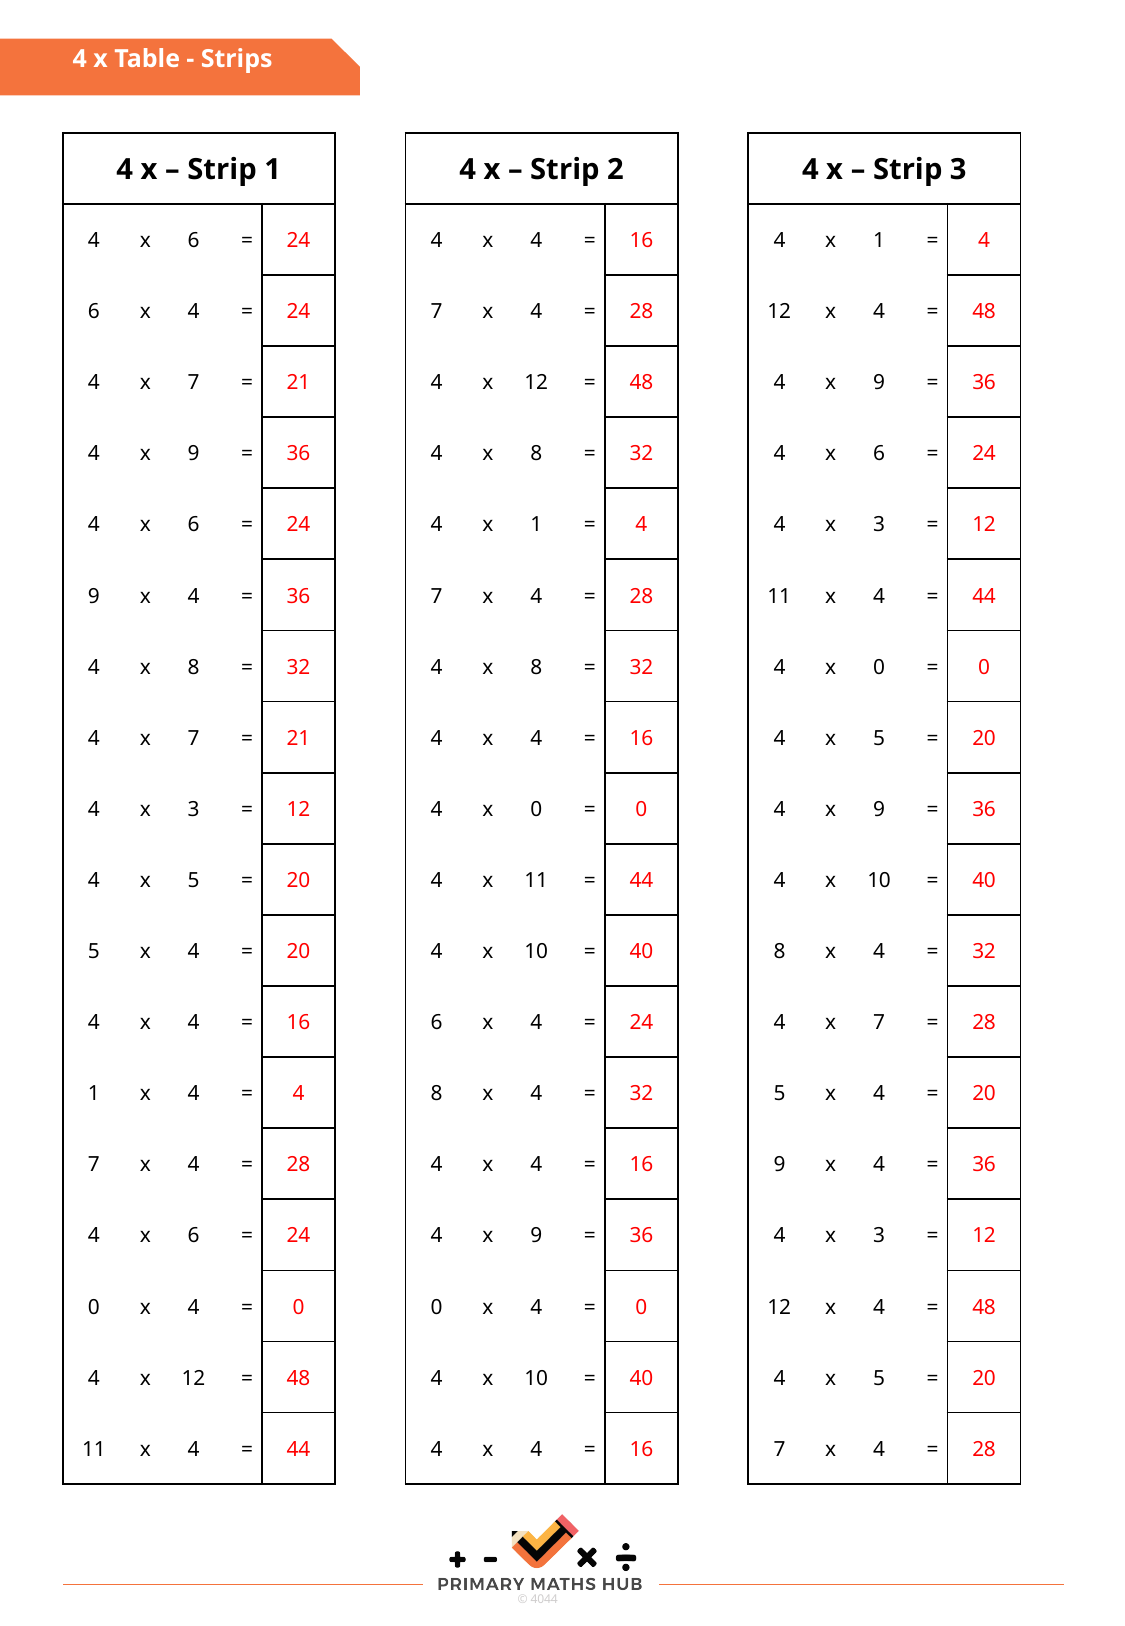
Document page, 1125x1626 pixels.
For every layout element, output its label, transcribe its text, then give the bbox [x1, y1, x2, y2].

table_cell 8 [406, 1057, 468, 1128]
table_cell 4 [406, 205, 468, 275]
table_cell = [912, 205, 947, 275]
table_cell x [810, 346, 846, 417]
table_cell x [810, 1270, 846, 1341]
table_cell 4 [406, 630, 468, 702]
table_cell 20 [948, 702, 1020, 772]
table_cell = [912, 1128, 947, 1199]
table_cell 12 [749, 1270, 810, 1341]
table_cell 24 [606, 987, 677, 1056]
table_cell 44 [606, 845, 677, 914]
table_cell 4 [406, 417, 468, 488]
table_cell 4 [64, 986, 125, 1057]
table_cell 0 [606, 774, 677, 843]
table_cell 4 [846, 915, 912, 986]
table_cell x [125, 417, 161, 488]
table_cell 16 [606, 205, 677, 274]
table_cell x [125, 1270, 161, 1341]
table_cell x [810, 275, 846, 346]
picture [432, 1512, 648, 1597]
table_cell 4 [406, 1199, 468, 1270]
table_cell 3 [846, 1199, 912, 1270]
table_cell 4 [64, 844, 125, 915]
table_cell 36 [948, 774, 1020, 843]
table_cell 4 [749, 702, 810, 773]
table_cell 0 [606, 1271, 677, 1341]
table_cell x [810, 1413, 846, 1483]
table_cell 24 [263, 276, 334, 345]
table_cell 10 [503, 915, 569, 986]
table_cell 44 [263, 1413, 334, 1483]
table_cell 4 [406, 1341, 468, 1413]
table_cell = [569, 1128, 604, 1199]
table_cell 16 [606, 1413, 677, 1483]
table_cell 36 [263, 418, 334, 487]
table_cell 8 [503, 630, 569, 702]
table_cell 40 [606, 916, 677, 985]
table_cell 4 [406, 773, 468, 844]
table_cell x [125, 773, 161, 844]
table_cell 9 [846, 773, 912, 844]
table_cell 4 [846, 559, 912, 630]
table_cell 4 [503, 275, 569, 346]
table_cell 4 [846, 1057, 912, 1128]
table_cell = [912, 630, 947, 702]
table_cell x [468, 702, 503, 773]
table_cell 32 [606, 1058, 677, 1127]
table_cell x [125, 1128, 161, 1199]
table_cell 4 [749, 346, 810, 417]
table_cell 12 [948, 1200, 1020, 1270]
table_cell = [569, 1341, 604, 1413]
table_cell 7 [64, 1128, 125, 1199]
table_cell 4 [64, 417, 125, 488]
table_cell = [226, 1199, 261, 1270]
table_cell x [125, 1341, 161, 1413]
table_cell x [810, 417, 846, 488]
table_cell 48 [948, 1271, 1020, 1341]
table_cell 5 [846, 1341, 912, 1413]
table_cell = [226, 773, 261, 844]
table_cell = [569, 1199, 604, 1270]
table_cell x [468, 559, 503, 630]
table_cell = [226, 630, 261, 702]
table_cell 32 [606, 418, 677, 487]
table_cell 1 [846, 205, 912, 275]
table_cell x [125, 205, 161, 275]
table_cell 4 [64, 346, 125, 417]
table_cell 4 [64, 205, 125, 275]
table_cell 3 [161, 773, 226, 844]
table_cell 20 [948, 1058, 1020, 1127]
table_cell 0 [64, 1270, 125, 1341]
table_cell 4 [503, 205, 569, 275]
table_cell = [912, 275, 947, 346]
table_cell 4 [749, 417, 810, 488]
table_cell 12 [503, 346, 569, 417]
table_cell = [226, 275, 261, 346]
table_header 4 x – Strip 3 [749, 134, 1020, 203]
table_cell x [468, 1057, 503, 1128]
table_cell = [569, 773, 604, 844]
table_cell x [810, 702, 846, 773]
table_cell 48 [263, 1342, 334, 1412]
table_cell 9 [749, 1128, 810, 1199]
table_cell 5 [161, 844, 226, 915]
table_cell 4 [161, 559, 226, 630]
table_cell 8 [749, 915, 810, 986]
table_cell 32 [263, 631, 334, 701]
table_cell 4 [749, 488, 810, 559]
table_cell = [569, 986, 604, 1057]
table_cell 0 [948, 631, 1020, 701]
table_cell 7 [161, 346, 226, 417]
table_cell 7 [406, 559, 468, 630]
table_cell = [226, 1128, 261, 1199]
table_cell 21 [263, 347, 334, 416]
table_cell 28 [948, 987, 1020, 1056]
table_cell 0 [846, 630, 912, 702]
table_cell 1 [64, 1057, 125, 1128]
table_cell = [226, 1413, 261, 1483]
table_cell 4 [503, 986, 569, 1057]
table_cell 4 [161, 1413, 226, 1483]
table_cell x [468, 844, 503, 915]
table_cell 36 [948, 1129, 1020, 1198]
table_cell 28 [948, 1413, 1020, 1483]
table_cell 9 [503, 1199, 569, 1270]
table_cell 24 [263, 1200, 334, 1270]
table_cell 4 [161, 1128, 226, 1199]
table_cell 4 [64, 1199, 125, 1270]
table_cell 4 [161, 1270, 226, 1341]
table_cell = [569, 844, 604, 915]
table_cell 21 [263, 702, 334, 772]
table_cell 32 [606, 631, 677, 701]
table_cell 20 [263, 916, 334, 985]
table_cell = [912, 1270, 947, 1341]
table_cell x [810, 205, 846, 275]
table_cell 9 [64, 559, 125, 630]
table_cell 7 [161, 702, 226, 773]
table_cell 6 [161, 205, 226, 275]
table_cell x [125, 915, 161, 986]
table_cell x [468, 1199, 503, 1270]
table_cell 24 [263, 489, 334, 558]
table_cell = [226, 488, 261, 559]
table_cell 12 [161, 1341, 226, 1413]
table_cell x [468, 1413, 503, 1483]
table_cell x [468, 275, 503, 346]
table_cell = [912, 1341, 947, 1413]
table_cell 40 [948, 845, 1020, 914]
table_cell x [468, 1341, 503, 1413]
table_cell 1 [503, 488, 569, 559]
table_cell 36 [263, 560, 334, 630]
table_cell 4 [846, 275, 912, 346]
table_cell = [226, 1270, 261, 1341]
table_cell x [125, 488, 161, 559]
table_cell 48 [606, 347, 677, 416]
table_cell x [468, 417, 503, 488]
table_cell x [810, 1128, 846, 1199]
table_cell x [125, 346, 161, 417]
table_cell x [810, 630, 846, 702]
table_cell = [226, 417, 261, 488]
text_box 4 x Table - Strips [0, 37, 361, 97]
table_cell 16 [606, 1129, 677, 1198]
table_cell 4 [749, 986, 810, 1057]
table_cell = [912, 346, 947, 417]
table_cell x [810, 773, 846, 844]
table_cell = [226, 915, 261, 986]
table_cell x [125, 1413, 161, 1483]
table_cell 11 [503, 844, 569, 915]
table_cell 4 [749, 1341, 810, 1413]
table_cell 4 [406, 1413, 468, 1483]
table_header 4 x – Strip 2 [406, 134, 677, 203]
table_cell 36 [606, 1200, 677, 1270]
table_cell x [810, 844, 846, 915]
table_cell x [468, 773, 503, 844]
table_cell 4 [406, 915, 468, 986]
table_cell 44 [948, 560, 1020, 630]
table_cell = [226, 346, 261, 417]
table_cell x [125, 630, 161, 702]
table_cell 4 [503, 1270, 569, 1341]
table_cell x [468, 346, 503, 417]
table_cell 28 [606, 276, 677, 345]
table_cell 16 [606, 702, 677, 772]
table_cell 6 [846, 417, 912, 488]
table_cell 4 [749, 773, 810, 844]
table_cell 10 [503, 1341, 569, 1413]
table_cell 20 [263, 845, 334, 914]
table_cell = [569, 630, 604, 702]
table_cell 4 [406, 844, 468, 915]
table_cell 40 [606, 1342, 677, 1412]
table_cell x [468, 205, 503, 275]
table_cell 5 [64, 915, 125, 986]
table_cell 7 [406, 275, 468, 346]
table_cell = [912, 1057, 947, 1128]
table_cell x [468, 488, 503, 559]
table_cell = [912, 773, 947, 844]
table_cell = [912, 915, 947, 986]
table_cell 48 [948, 276, 1020, 345]
table_cell 5 [749, 1057, 810, 1128]
table_cell = [226, 1341, 261, 1413]
table_cell 11 [64, 1413, 125, 1483]
table_cell 32 [948, 916, 1020, 985]
table_cell = [569, 417, 604, 488]
table_cell = [569, 915, 604, 986]
table_cell x [468, 1270, 503, 1341]
table_cell 4 [161, 1057, 226, 1128]
table_cell = [912, 559, 947, 630]
table_cell = [226, 844, 261, 915]
table_cell x [125, 986, 161, 1057]
table_cell 4 [406, 346, 468, 417]
table_cell = [912, 1199, 947, 1270]
table_cell = [912, 986, 947, 1057]
table_cell 24 [263, 205, 334, 274]
table_cell 4 [64, 702, 125, 773]
table_cell 28 [606, 560, 677, 630]
table_cell x [810, 1057, 846, 1128]
table_cell = [226, 702, 261, 773]
table_cell x [810, 915, 846, 986]
table_cell 24 [948, 418, 1020, 487]
table_cell x [125, 275, 161, 346]
table_cell = [569, 205, 604, 275]
table_cell 4 [64, 488, 125, 559]
table_cell = [912, 1413, 947, 1483]
table_cell 36 [948, 347, 1020, 416]
table_cell = [569, 275, 604, 346]
table_cell 4 [846, 1128, 912, 1199]
table_cell 4 [406, 702, 468, 773]
table_cell 4 [503, 559, 569, 630]
table_cell = [912, 844, 947, 915]
table_cell 4 [64, 1341, 125, 1413]
table_cell = [912, 488, 947, 559]
table_cell 16 [263, 987, 334, 1056]
table_cell 4 [406, 1128, 468, 1199]
table_cell = [569, 1270, 604, 1341]
table_cell 9 [161, 417, 226, 488]
table_cell = [569, 702, 604, 773]
table_cell 12 [263, 774, 334, 843]
table_cell 6 [64, 275, 125, 346]
table_cell 4 [749, 844, 810, 915]
table_cell 12 [749, 275, 810, 346]
table_cell x [468, 1128, 503, 1199]
table_cell 6 [406, 986, 468, 1057]
table_cell = [569, 559, 604, 630]
table_cell 4 [64, 773, 125, 844]
table_cell 10 [846, 844, 912, 915]
table_cell 20 [948, 1342, 1020, 1412]
table_cell = [569, 1057, 604, 1128]
table_cell = [569, 1413, 604, 1483]
table_cell 8 [161, 630, 226, 702]
table_cell 4 [161, 986, 226, 1057]
table_cell 6 [161, 1199, 226, 1270]
table_cell = [226, 205, 261, 275]
table_cell 6 [161, 488, 226, 559]
table_cell 0 [503, 773, 569, 844]
table_cell x [468, 915, 503, 986]
table_cell x [810, 1199, 846, 1270]
table_cell = [912, 417, 947, 488]
table_cell x [125, 702, 161, 773]
table_cell 8 [503, 417, 569, 488]
table_cell = [569, 346, 604, 417]
table_cell 4 [749, 205, 810, 275]
table_cell = [226, 1057, 261, 1128]
table_cell 4 [948, 205, 1020, 274]
table_cell x [810, 1341, 846, 1413]
table_cell 4 [406, 488, 468, 559]
table_cell 28 [263, 1129, 334, 1198]
table_cell 7 [749, 1413, 810, 1483]
table_cell x [468, 630, 503, 702]
table_cell 11 [749, 559, 810, 630]
table_cell 9 [846, 346, 912, 417]
table_header 4 x – Strip 1 [64, 134, 334, 203]
table_cell 4 [161, 275, 226, 346]
table_cell 4 [503, 1057, 569, 1128]
table_cell 4 [846, 1413, 912, 1483]
table_cell x [810, 559, 846, 630]
table_cell x [125, 844, 161, 915]
table_cell x [125, 559, 161, 630]
table_cell x [810, 488, 846, 559]
table_cell 4 [161, 915, 226, 986]
text_box © 4044 [429, 1584, 646, 1614]
table_cell x [810, 986, 846, 1057]
table_cell 4 [749, 1199, 810, 1270]
table_cell x [125, 1057, 161, 1128]
table_cell 4 [606, 489, 677, 558]
table_cell 0 [406, 1270, 468, 1341]
table_cell 3 [846, 488, 912, 559]
table_cell 5 [846, 702, 912, 773]
table_cell 4 [846, 1270, 912, 1341]
table_cell 4 [503, 702, 569, 773]
table_cell 7 [846, 986, 912, 1057]
table_cell 4 [749, 630, 810, 702]
table_cell 12 [948, 489, 1020, 558]
table_cell 4 [503, 1128, 569, 1199]
table_cell x [468, 986, 503, 1057]
table_cell = [226, 559, 261, 630]
table_cell = [912, 702, 947, 773]
table_cell 0 [263, 1271, 334, 1341]
table_cell 4 [263, 1058, 334, 1127]
table_cell 4 [64, 630, 125, 702]
table_cell 4 [503, 1413, 569, 1483]
table_cell = [569, 488, 604, 559]
table_cell x [125, 1199, 161, 1270]
table_cell = [226, 986, 261, 1057]
